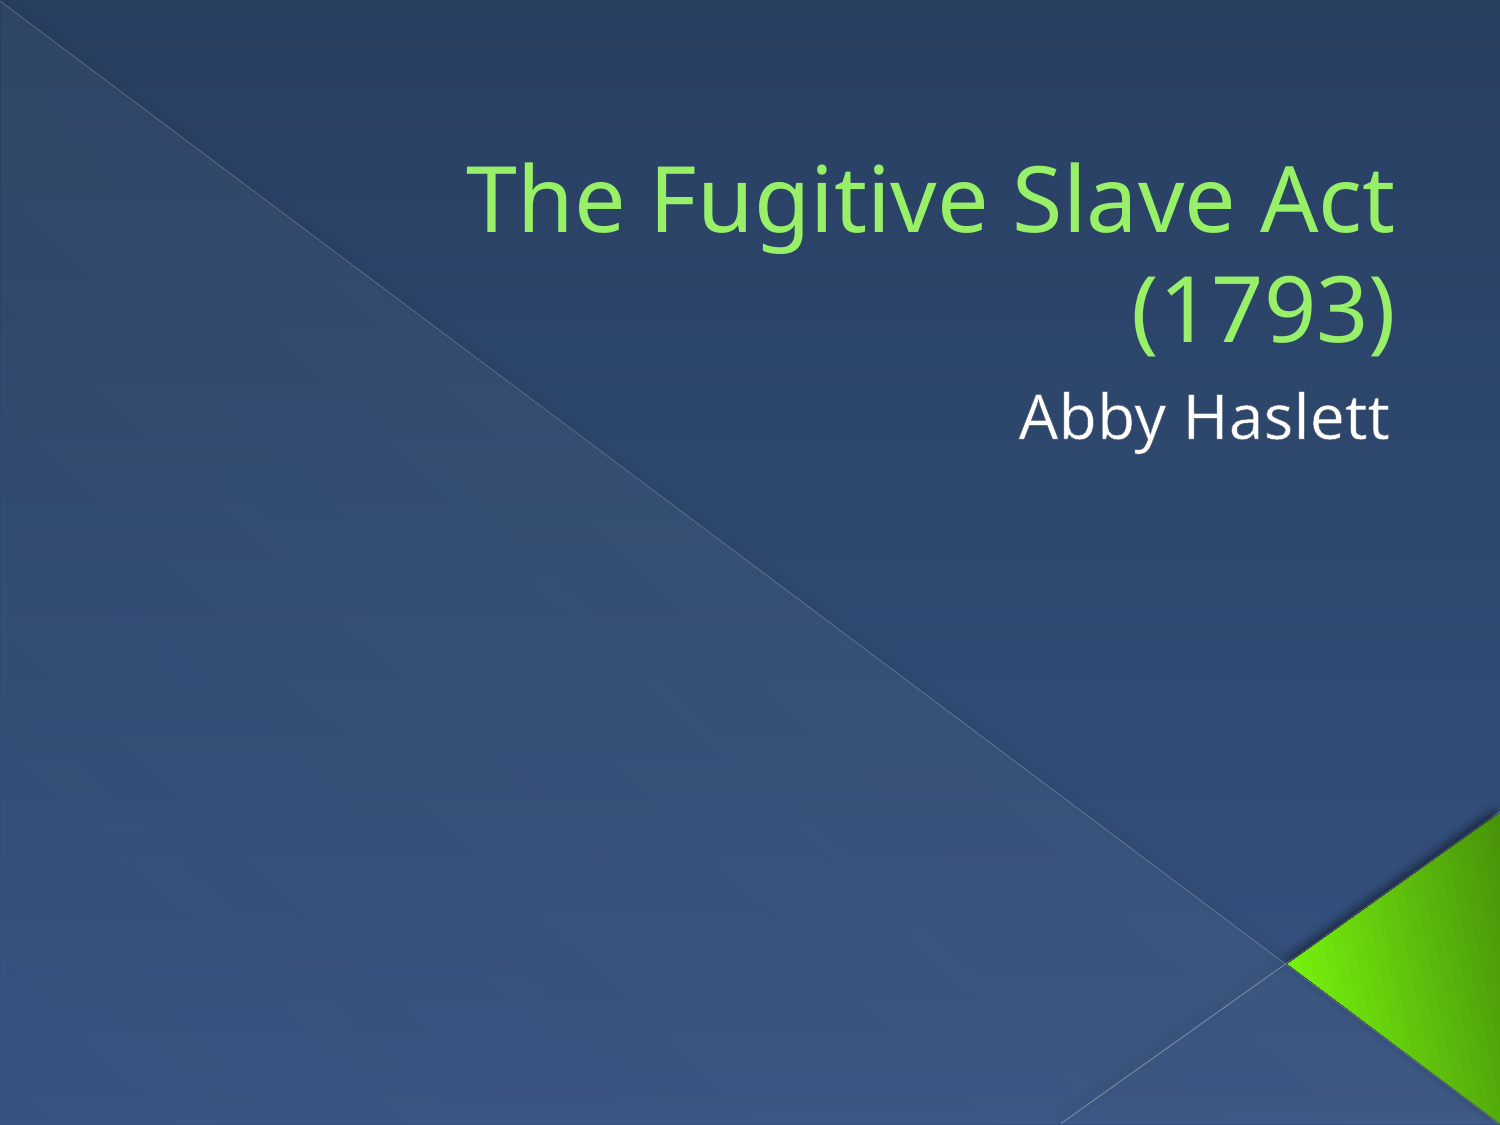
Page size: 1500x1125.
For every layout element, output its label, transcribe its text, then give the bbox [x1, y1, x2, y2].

subtitle Abby Haslett [88, 368, 1412, 657]
title The Fugitive Slave Act (1793) [88, 127, 1412, 368]
